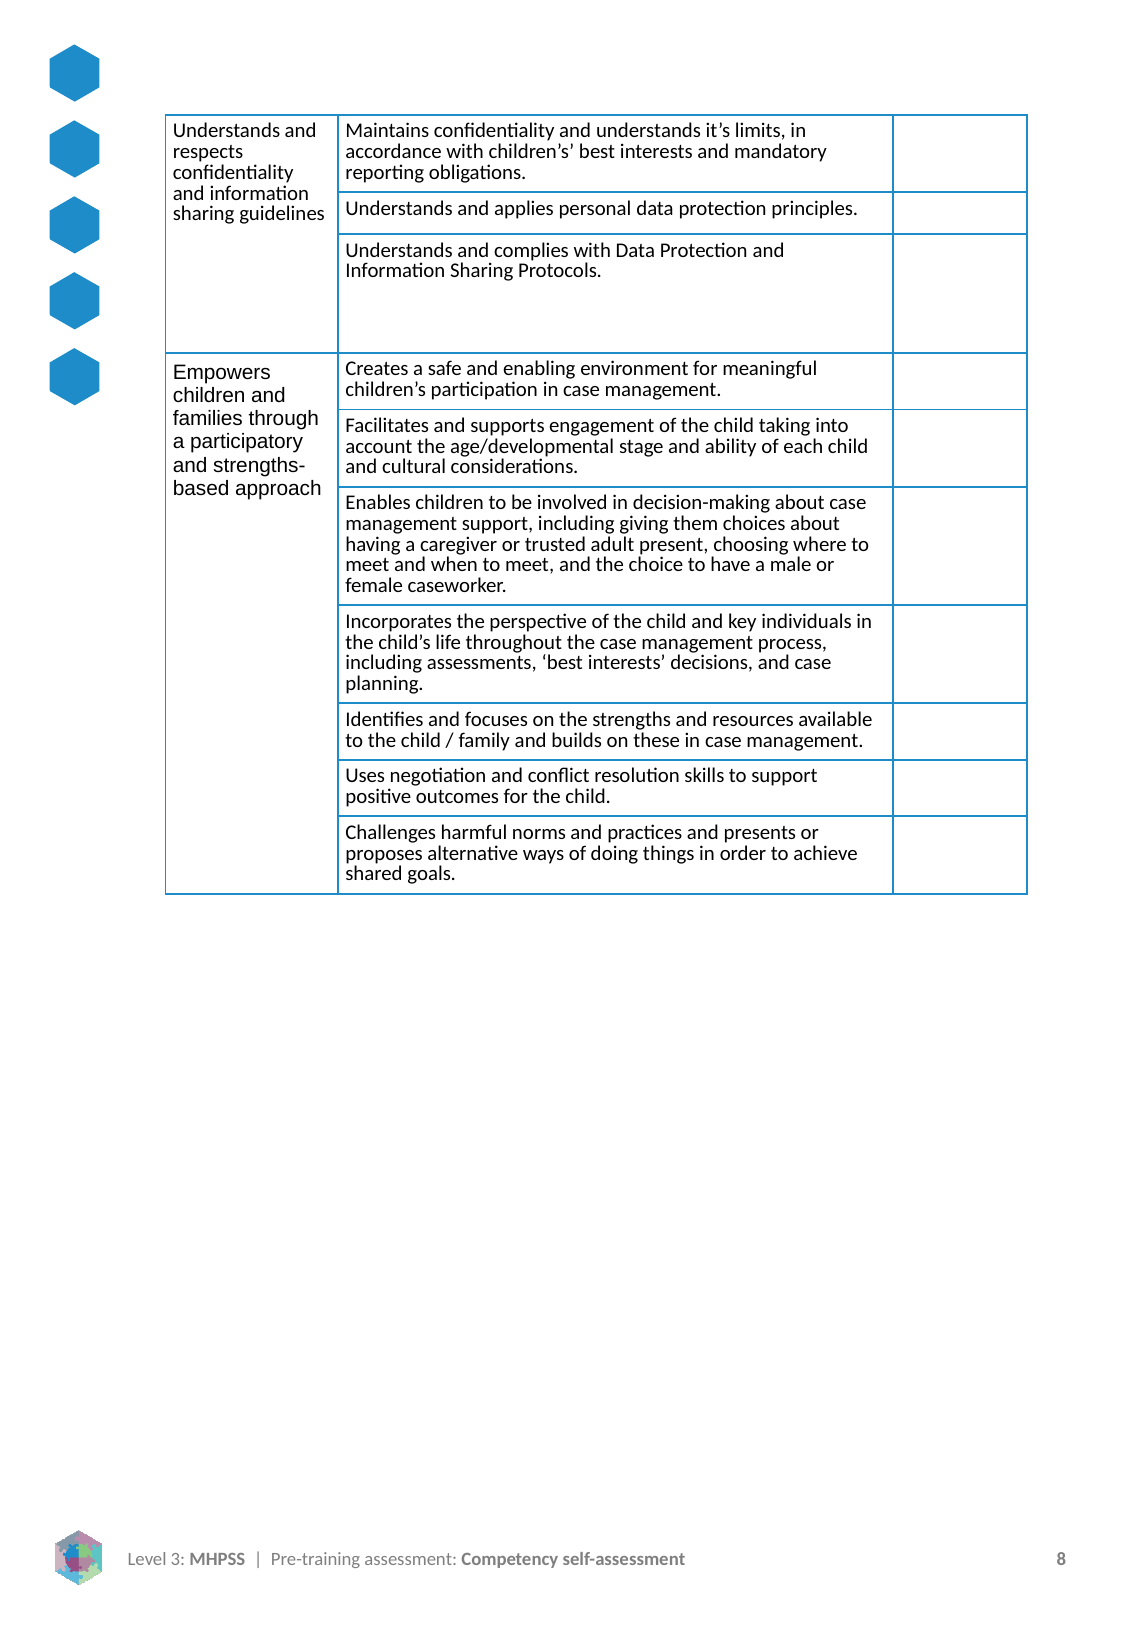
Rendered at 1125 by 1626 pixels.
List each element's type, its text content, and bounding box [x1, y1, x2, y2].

table_cell [894, 761, 1026, 815]
table_cell [894, 488, 1026, 604]
table_cell [894, 193, 1026, 233]
table_cell Enables children to be involved in decision-making about case management support, including giving them choices about having a caregiver or trusted adult present, choosing where to meet and when to meet, and the choice to have a male or female caseworker. [339, 488, 892, 604]
table_cell Understands and complies with Data Protection and Information Sharing Protocols. [339, 235, 892, 352]
table_cell [894, 817, 1026, 893]
table_cell Challenges harmful norms and practices and presents or proposes alternative ways of doing things in order to achieve shared goals. [339, 817, 892, 893]
text_box [50, 349, 99, 405]
table_cell Incorporates the perspective of the child and key individuals in the child’s life throughout the case management process, including assessments, ‘best interests’ decisions, and case planning. [339, 606, 892, 702]
text_box [50, 121, 99, 177]
table_cell [894, 354, 1026, 409]
table_header Maintains confidentiality and understands it’s limits, in accordance with children’s’ best interests and mandatory reporting obligations. [339, 116, 892, 191]
table_cell Empowers children and families through a participatory and strengths-based approach [166, 354, 337, 893]
table_cell [894, 704, 1026, 759]
table_cell Creates a safe and enabling environment for meaningful children’s participation in case management. [339, 354, 892, 409]
picture [55, 1530, 102, 1585]
table_cell Identifies and focuses on the strengths and resources available to the child / family and builds on these in case management. [339, 704, 892, 759]
table_cell [894, 410, 1026, 486]
text_box [50, 273, 99, 329]
table_cell [894, 235, 1026, 352]
table_header Understands and respects confidentiality and information sharing guidelines [166, 116, 337, 352]
table_cell Uses negotiation and conflict resolution skills to support positive outcomes for the child. [339, 761, 892, 815]
text_box [50, 197, 99, 253]
table_header [894, 116, 1026, 191]
text_box [50, 45, 99, 101]
table_cell Facilitates and supports engagement of the child taking into account the age/developmental stage and ability of each child and cultural considerations. [339, 410, 892, 486]
table_cell [894, 606, 1026, 702]
table_cell Understands and applies personal data protection principles. [339, 193, 892, 233]
